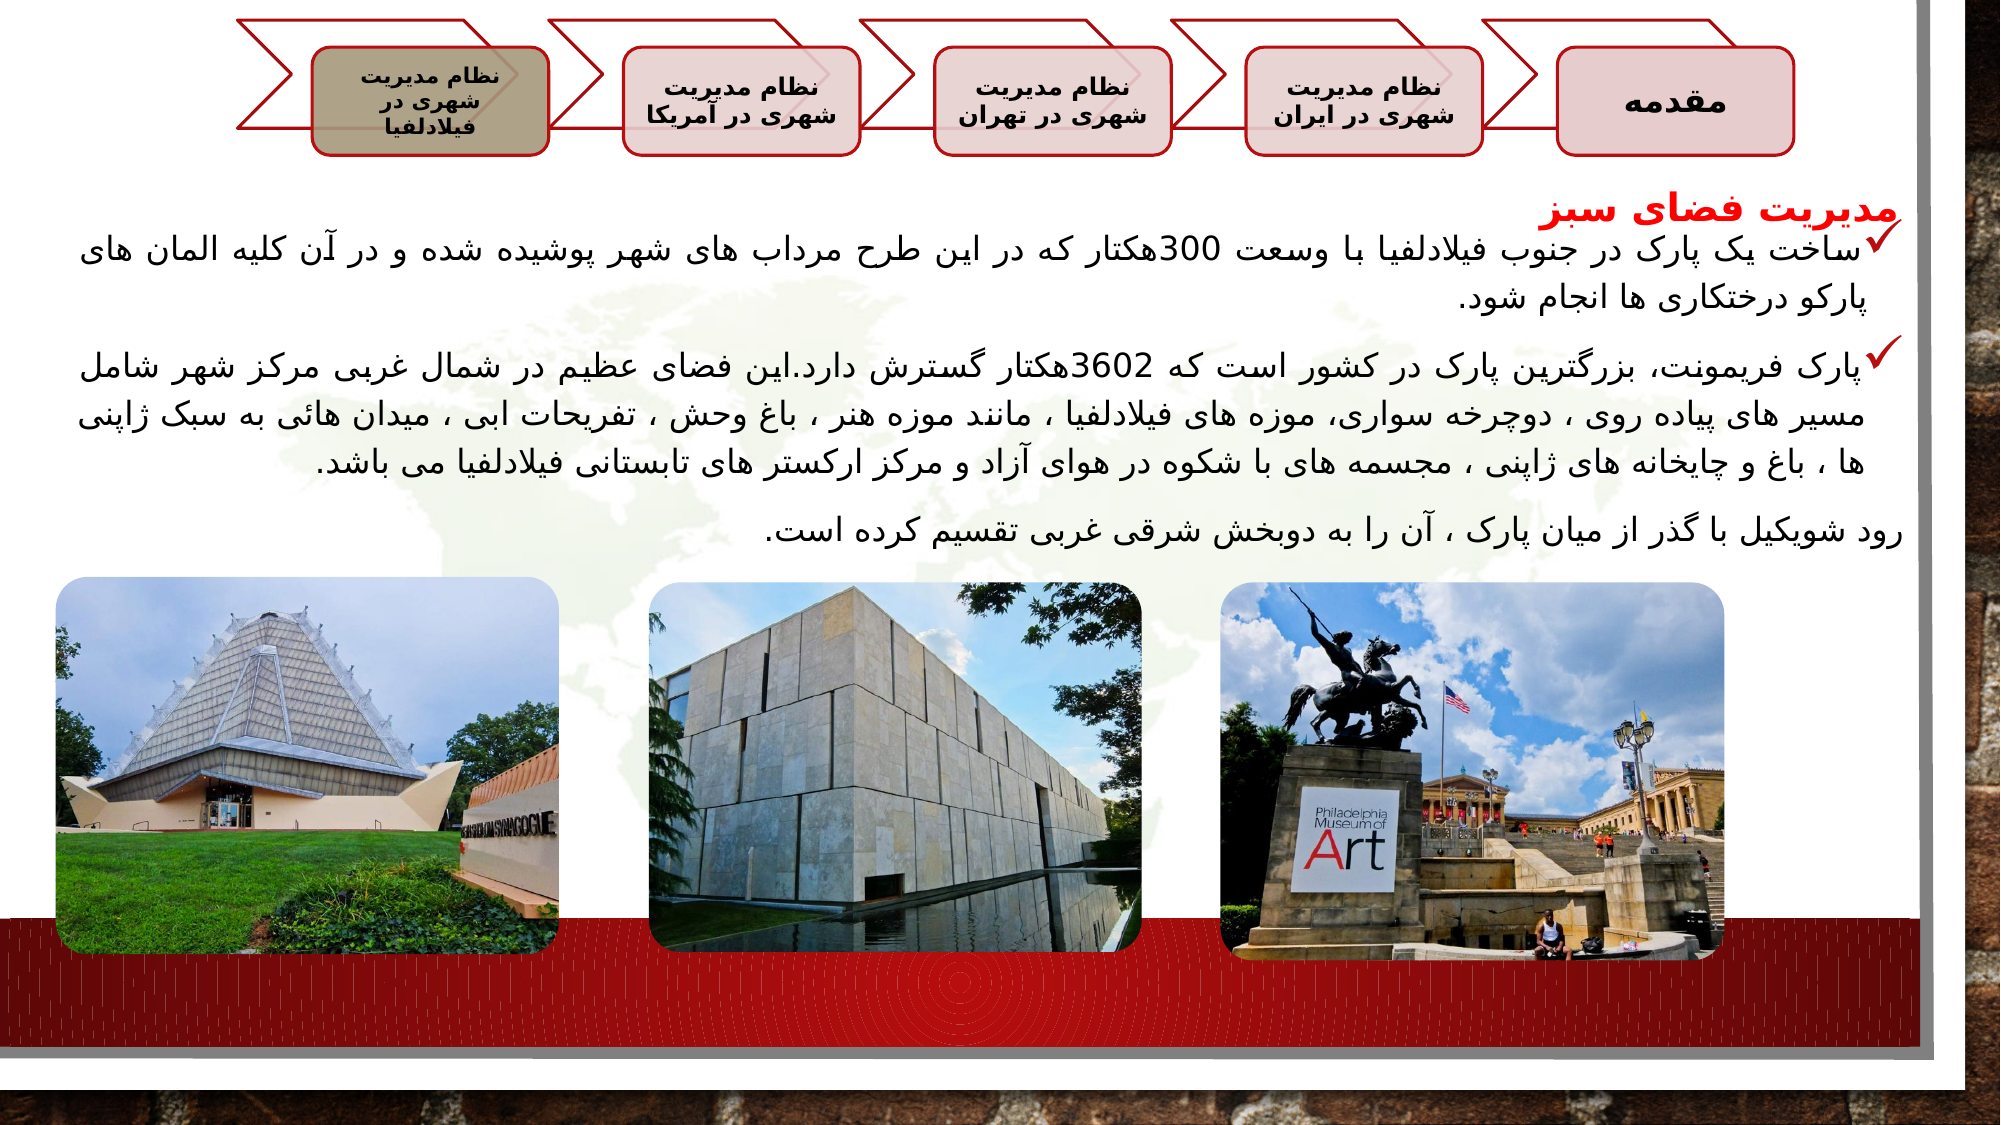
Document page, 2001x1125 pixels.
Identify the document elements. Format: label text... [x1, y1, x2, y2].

text_box مدیریت فضای سبز [1141, 174, 1914, 237]
list ساخت یک پارک در جنوب فیلادلفیا با وسعت 300هکتار که در این طرح مرداب های شهر پوشیده شده و در آن کلیه المان های پارکو درختکاری ها انجام شود. پارک فریمونت، بزرگترین پارک در کشور است که 3602هکتار گسترش دارد.این فضای عظیم در شمال غربی مرکز شهر شامل مسیر های پیاده روی ، دوچرخه سواری، موزه های فیلادلفیا ، مانند موزه هنر ، باغ وحش ، تفریحات ابی ، میدان هائی به سبک ژاپنی ها ، باغ و چایخانه های ژاپنی ، مجسمه های با شکوه در هوای آزاد و مرکز ارکستر های تابستانی فیلادلفیا می باشد. رود شویکیل با گذر از میان پارک ، آن را به دوبخش شرقی غربی تقسیم کرده است. [62, 154, 1921, 614]
picture [0, 0, 2001, 1125]
picture [0, 0, 1919, 961]
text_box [237, 6, 1795, 169]
